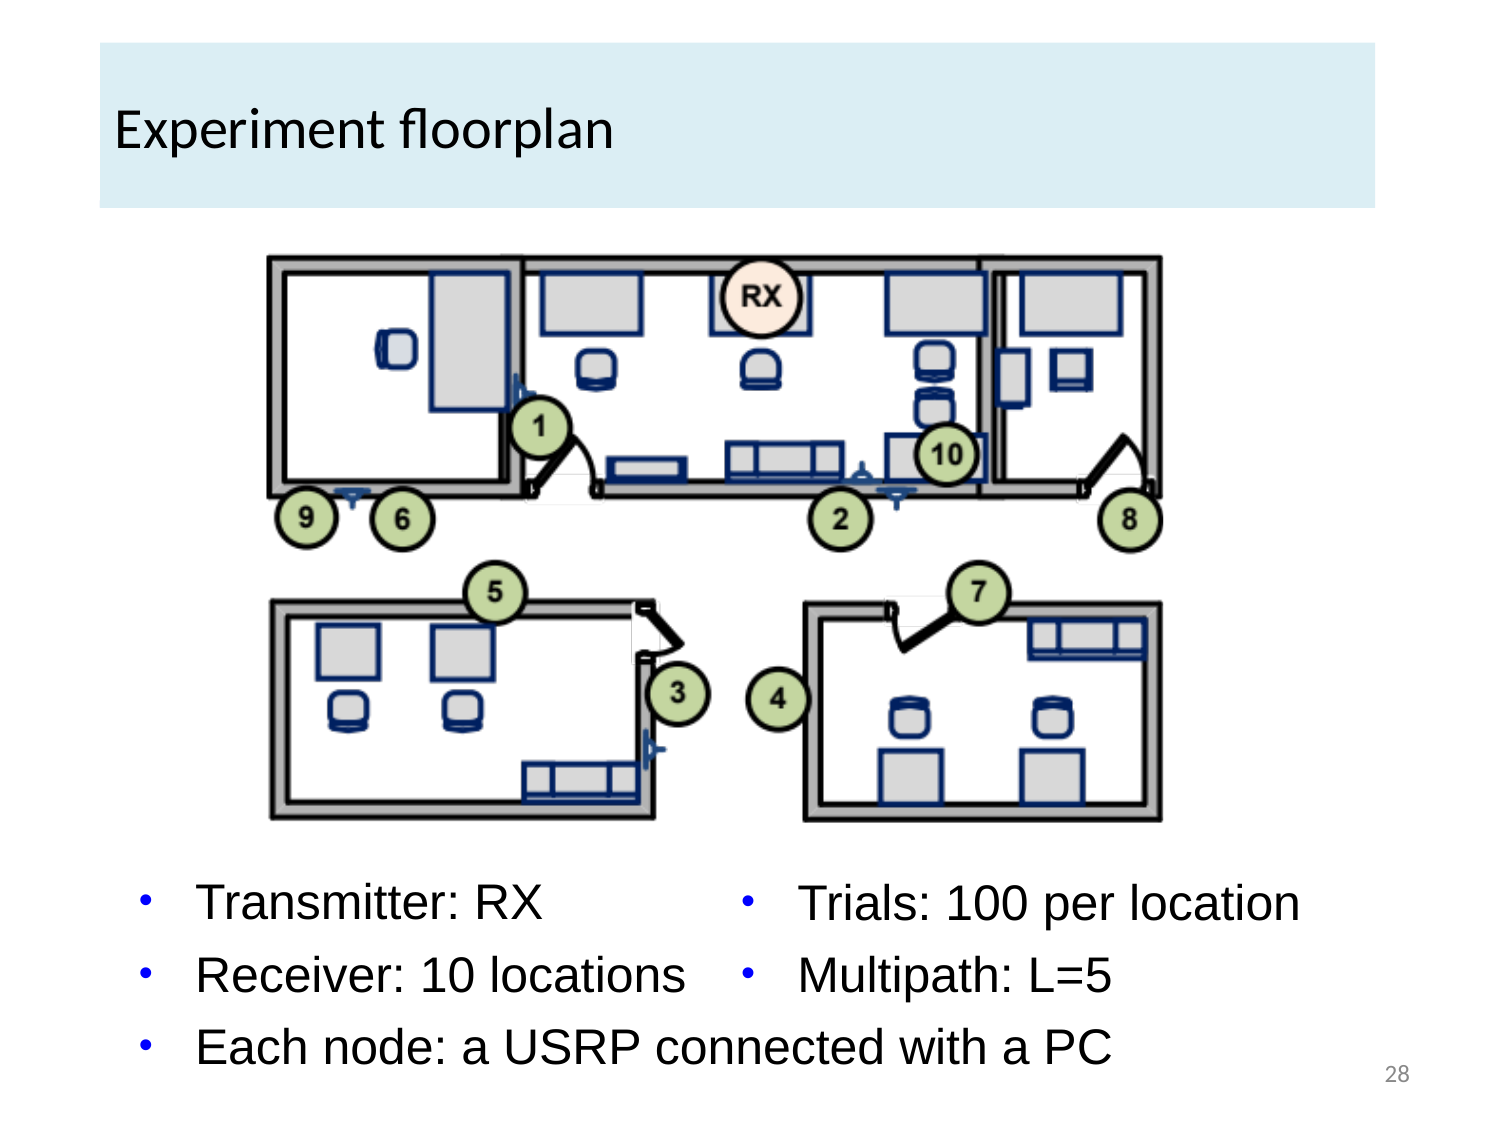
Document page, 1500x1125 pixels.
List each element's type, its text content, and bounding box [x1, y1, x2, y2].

text_box Transmitter: RX Receiver: 10 locations Each node: a USRP connected with a PC [123, 862, 1152, 1083]
text_box Trials: 100 per location Multipath: L=5 [726, 862, 1471, 1011]
text_box Experiment floorplan [100, 42, 1376, 208]
slide_number 28 [1074, 1042, 1425, 1103]
picture [265, 252, 1164, 823]
